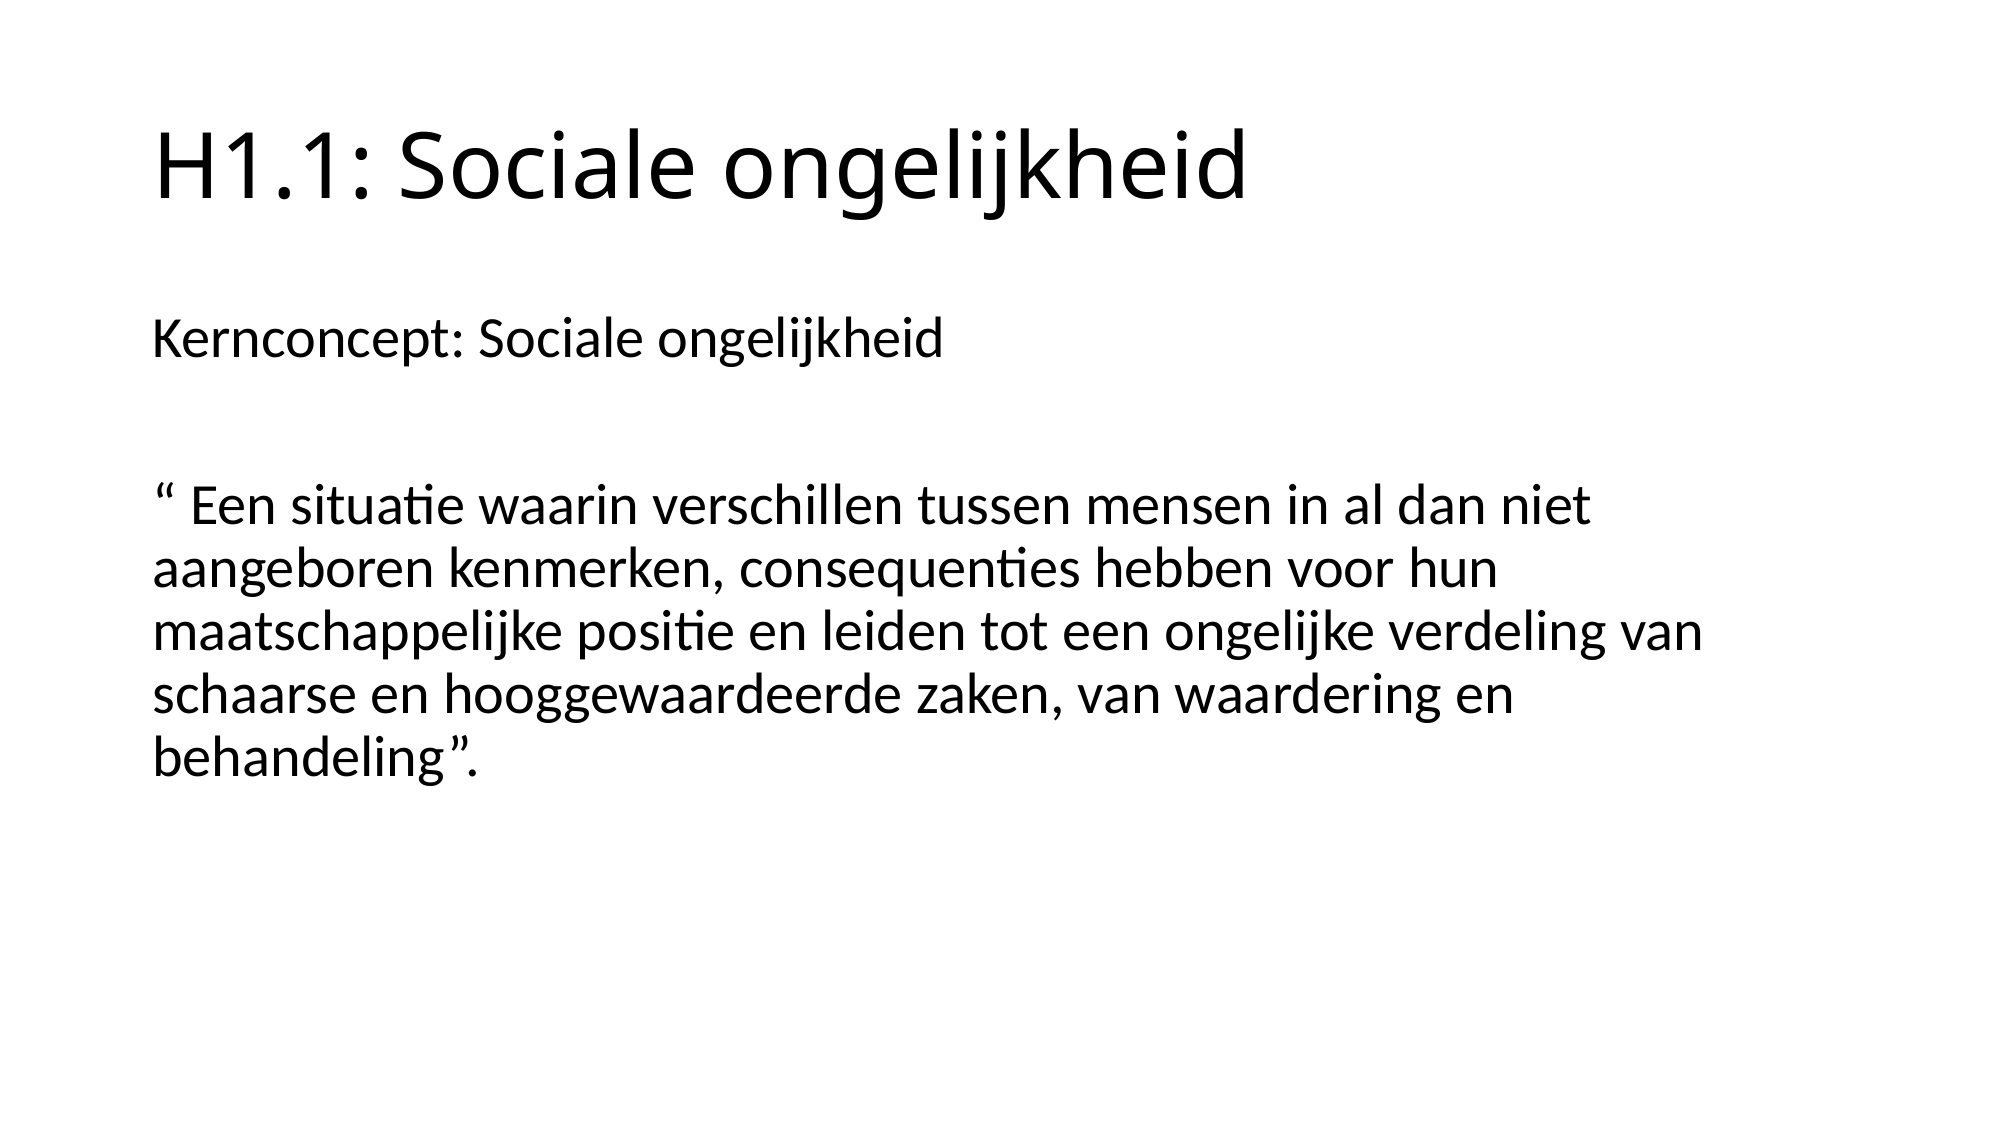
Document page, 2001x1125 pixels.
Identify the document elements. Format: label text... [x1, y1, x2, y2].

list Kernconcept: Sociale ongelijkheid “ Een situatie waarin verschillen tussen mensen in al dan niet aangeboren kenmerken, consequenties hebben voor hun maatschappelijke positie en leiden tot een ongelijke verdeling van schaarse en hooggewaardeerde zaken, van waardering en behandeling”. [137, 299, 1863, 1014]
title H1.1: Sociale ongelijkheid [137, 59, 1863, 278]
